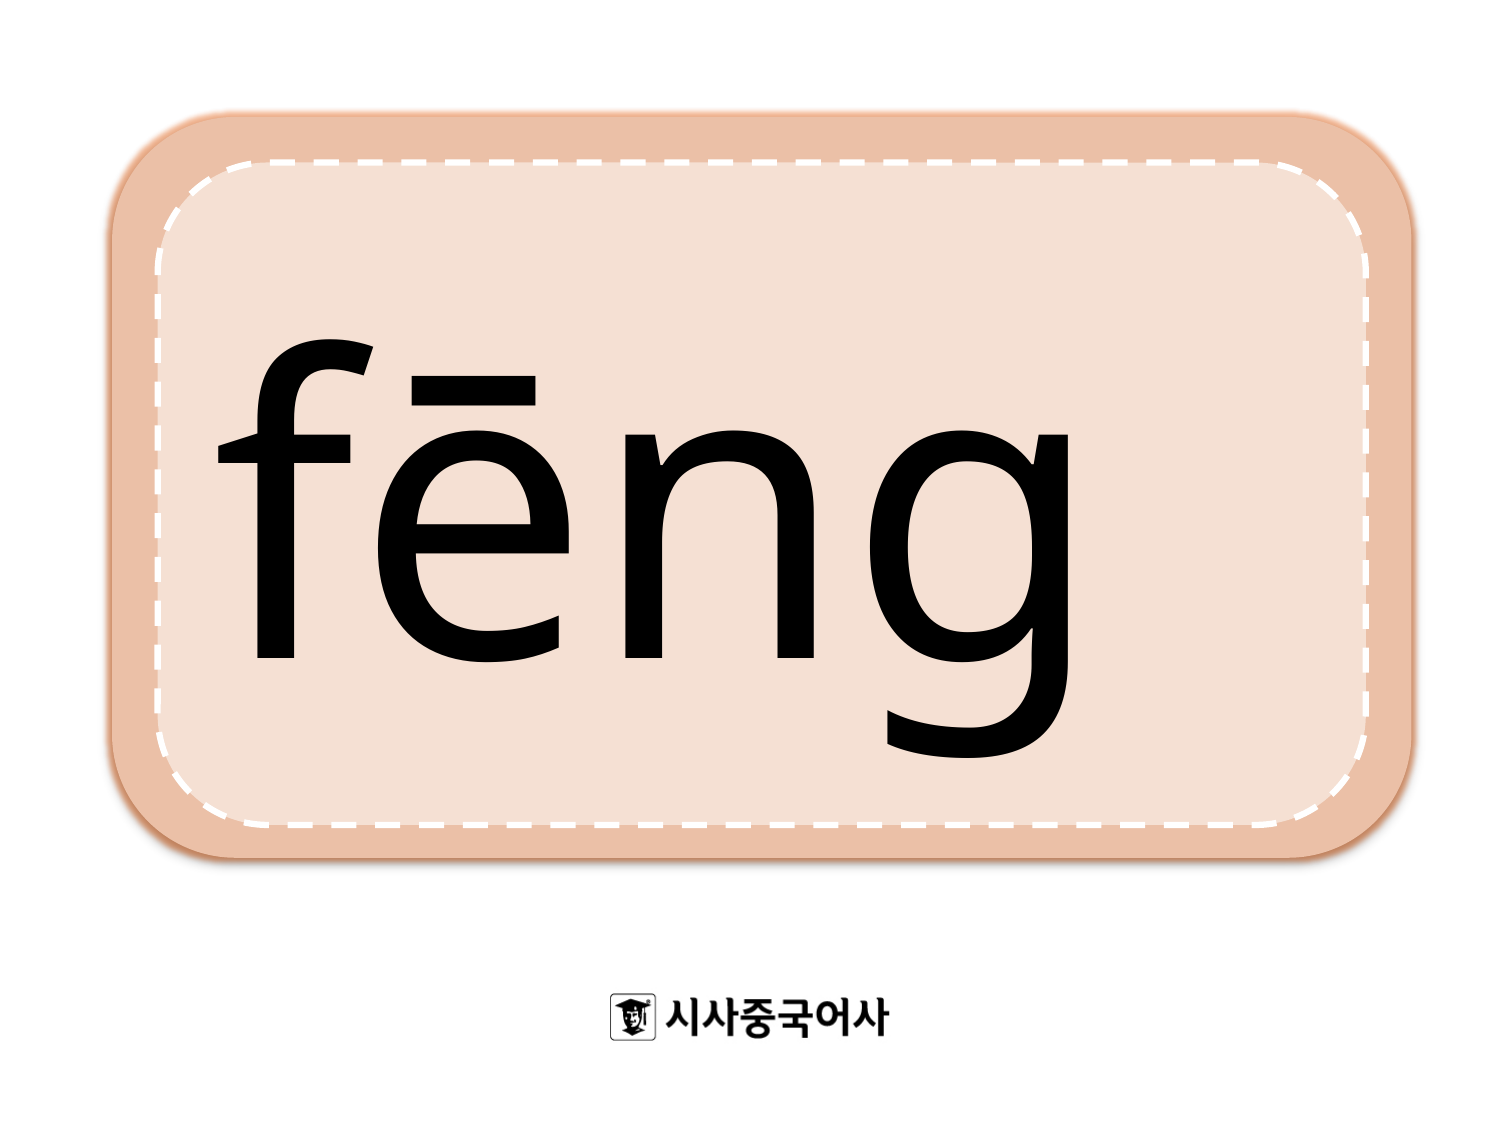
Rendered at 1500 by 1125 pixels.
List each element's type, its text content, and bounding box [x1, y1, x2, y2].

picture [602, 987, 898, 1047]
text_box fēng [162, 160, 1371, 824]
